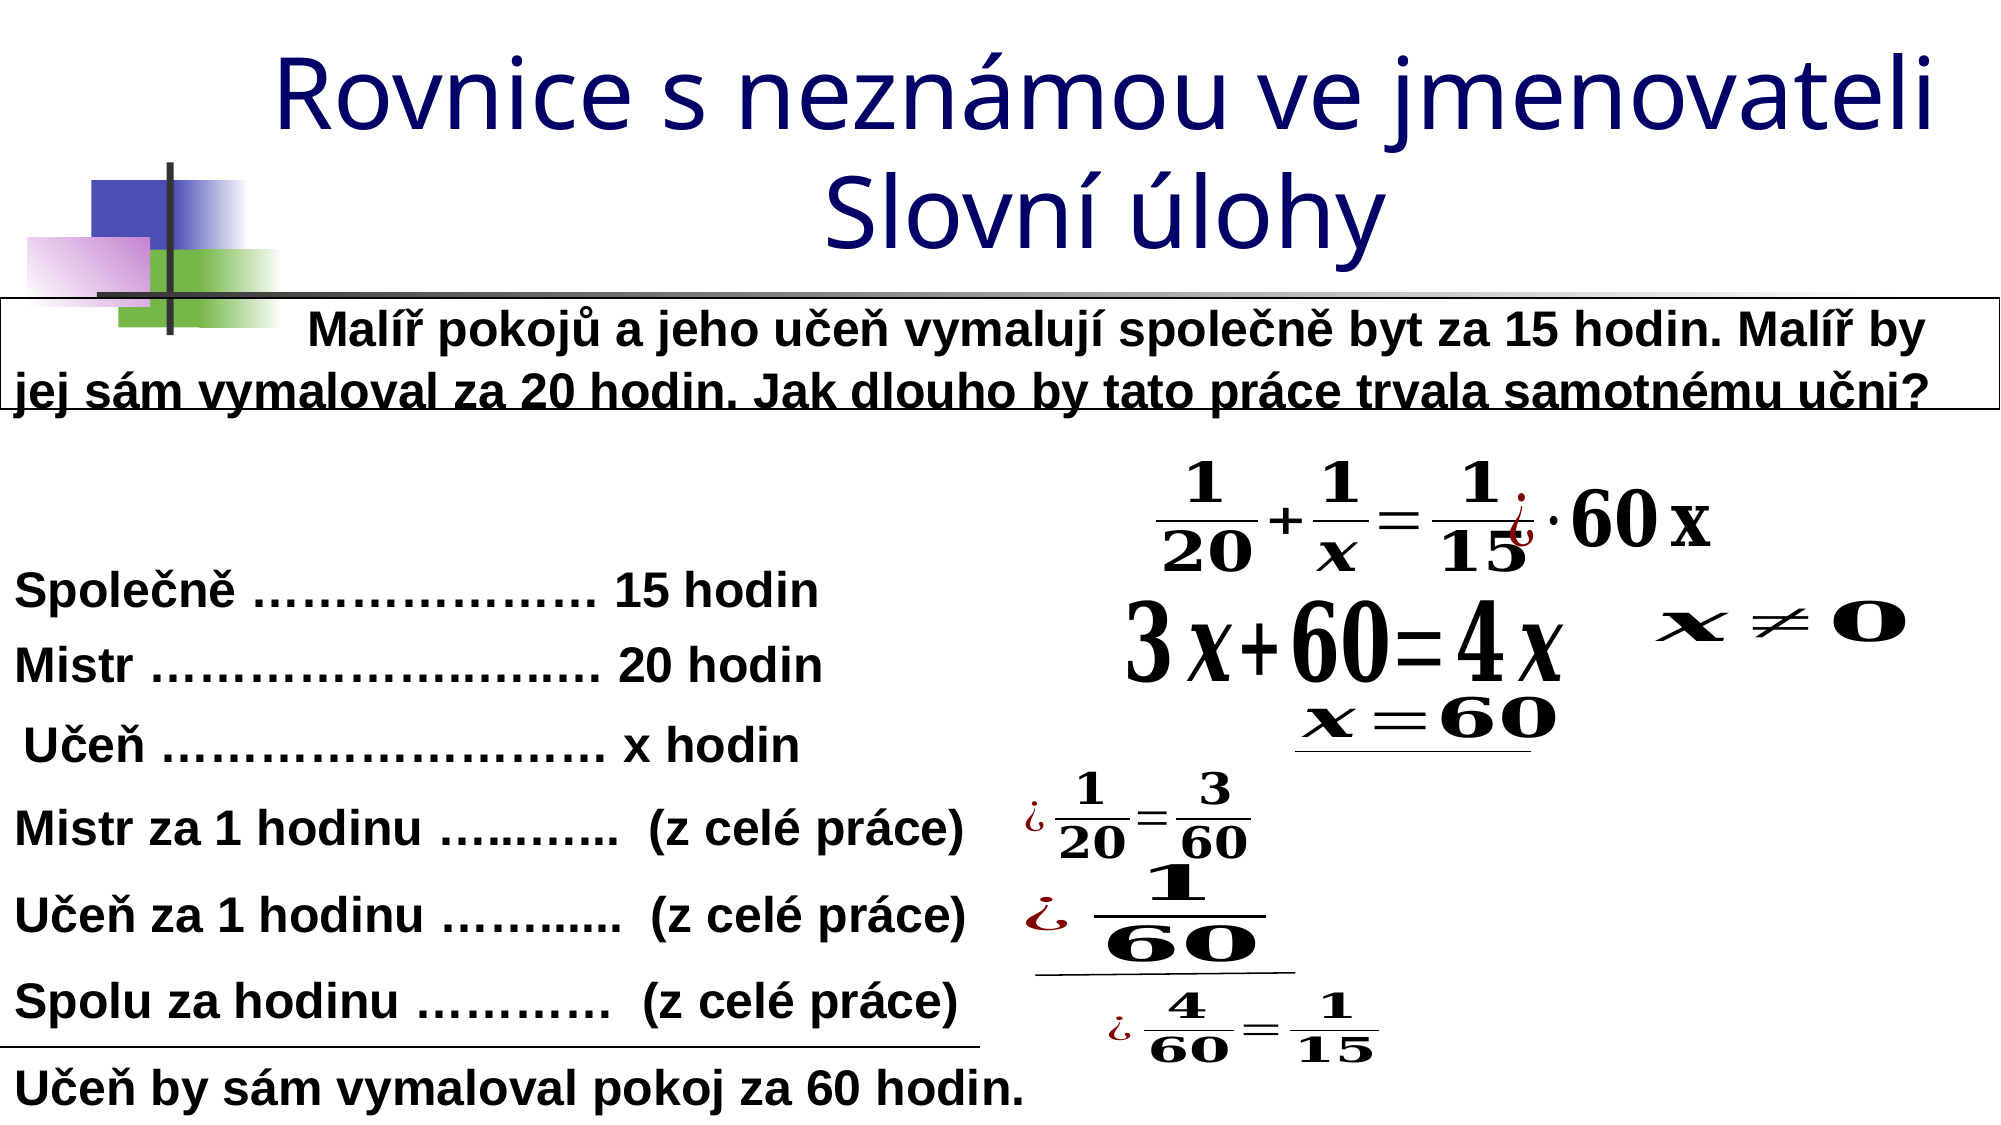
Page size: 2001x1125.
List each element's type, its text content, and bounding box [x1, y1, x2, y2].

title Rovnice s neznámou ve jmenovateli Slovní úlohy [209, 18, 2000, 280]
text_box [1035, 972, 1296, 976]
text_box Malíř pokojů a jeho učeň vymalují společně byt za 15 hodin. Malíř by jej sám vymaloval za 20 hodin. Jak dlouho by tato práce trvala samotnému učni? [0, 297, 2000, 409]
text_box Společně ………………… 15 hodin [0, 552, 886, 624]
text_box Učeň ……………………… x hodin [9, 707, 953, 778]
text_box Učeň by sám vymaloval pokoj za 60 hodin. [0, 1035, 1508, 1125]
text_box Mistr ………………..…..… 20 hodin [0, 624, 981, 702]
